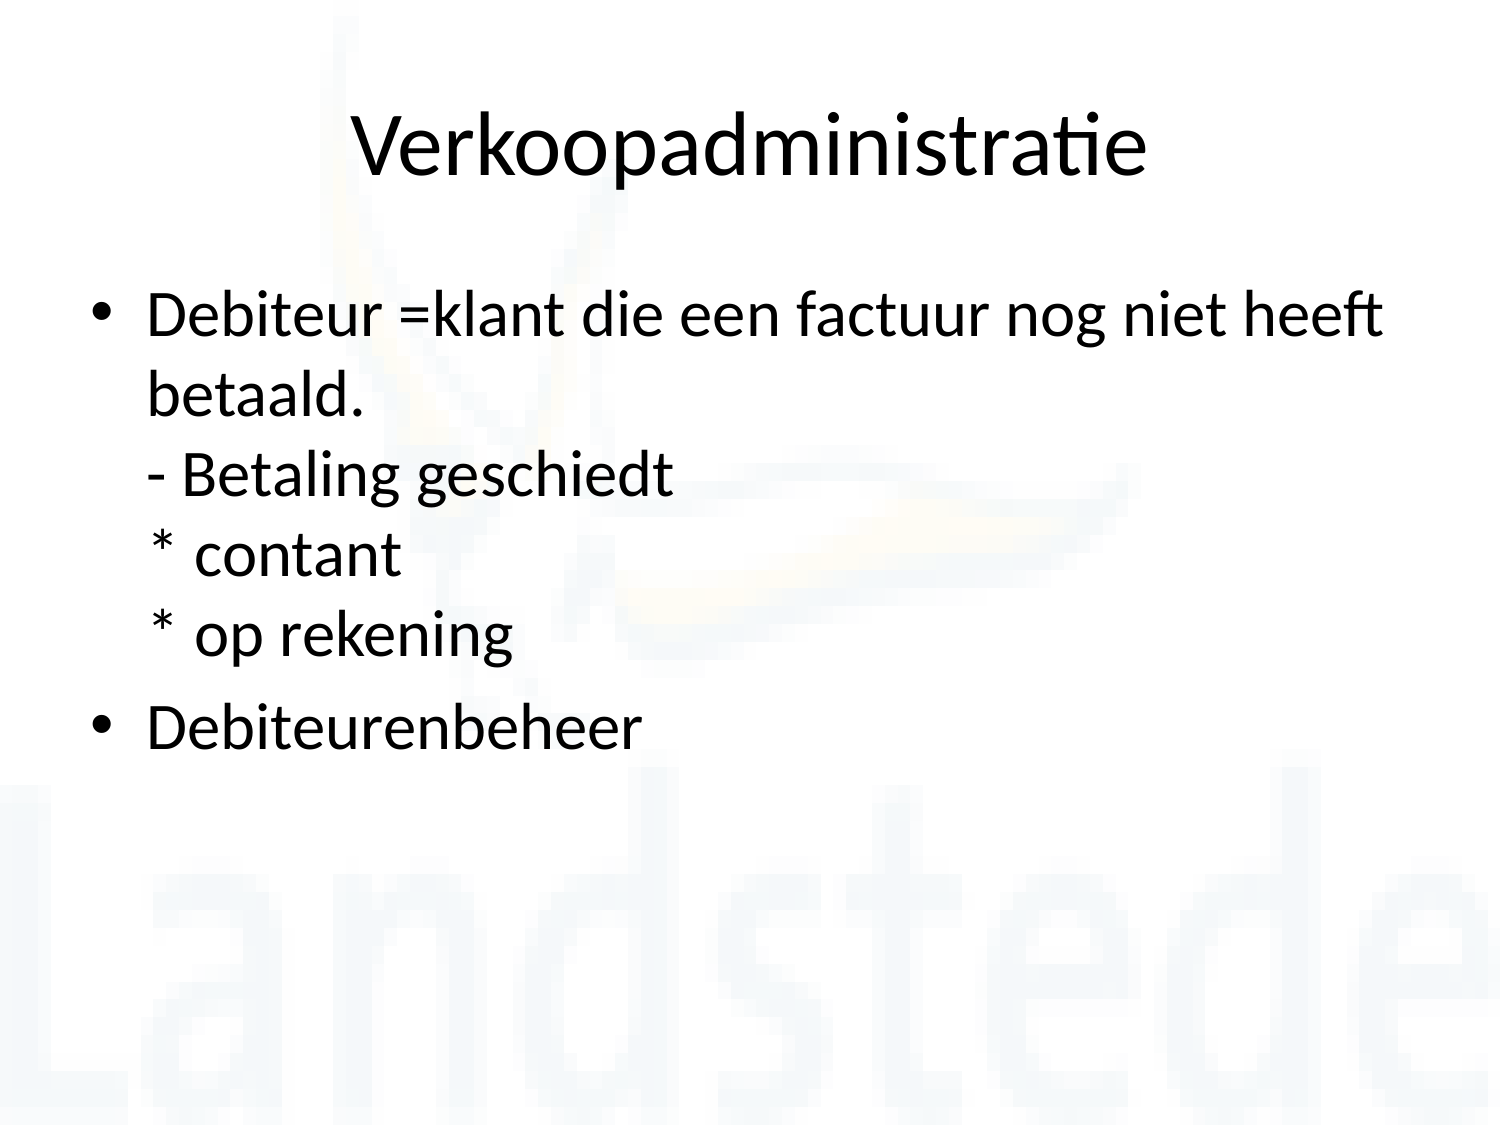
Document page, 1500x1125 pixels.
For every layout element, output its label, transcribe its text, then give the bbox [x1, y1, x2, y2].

title Verkoopadministratie [75, 45, 1425, 233]
list Debiteur =klant die een factuur nog niet heeft betaald. - Betaling geschiedt * contant * op rekening Debiteurenbeheer [75, 262, 1425, 1005]
